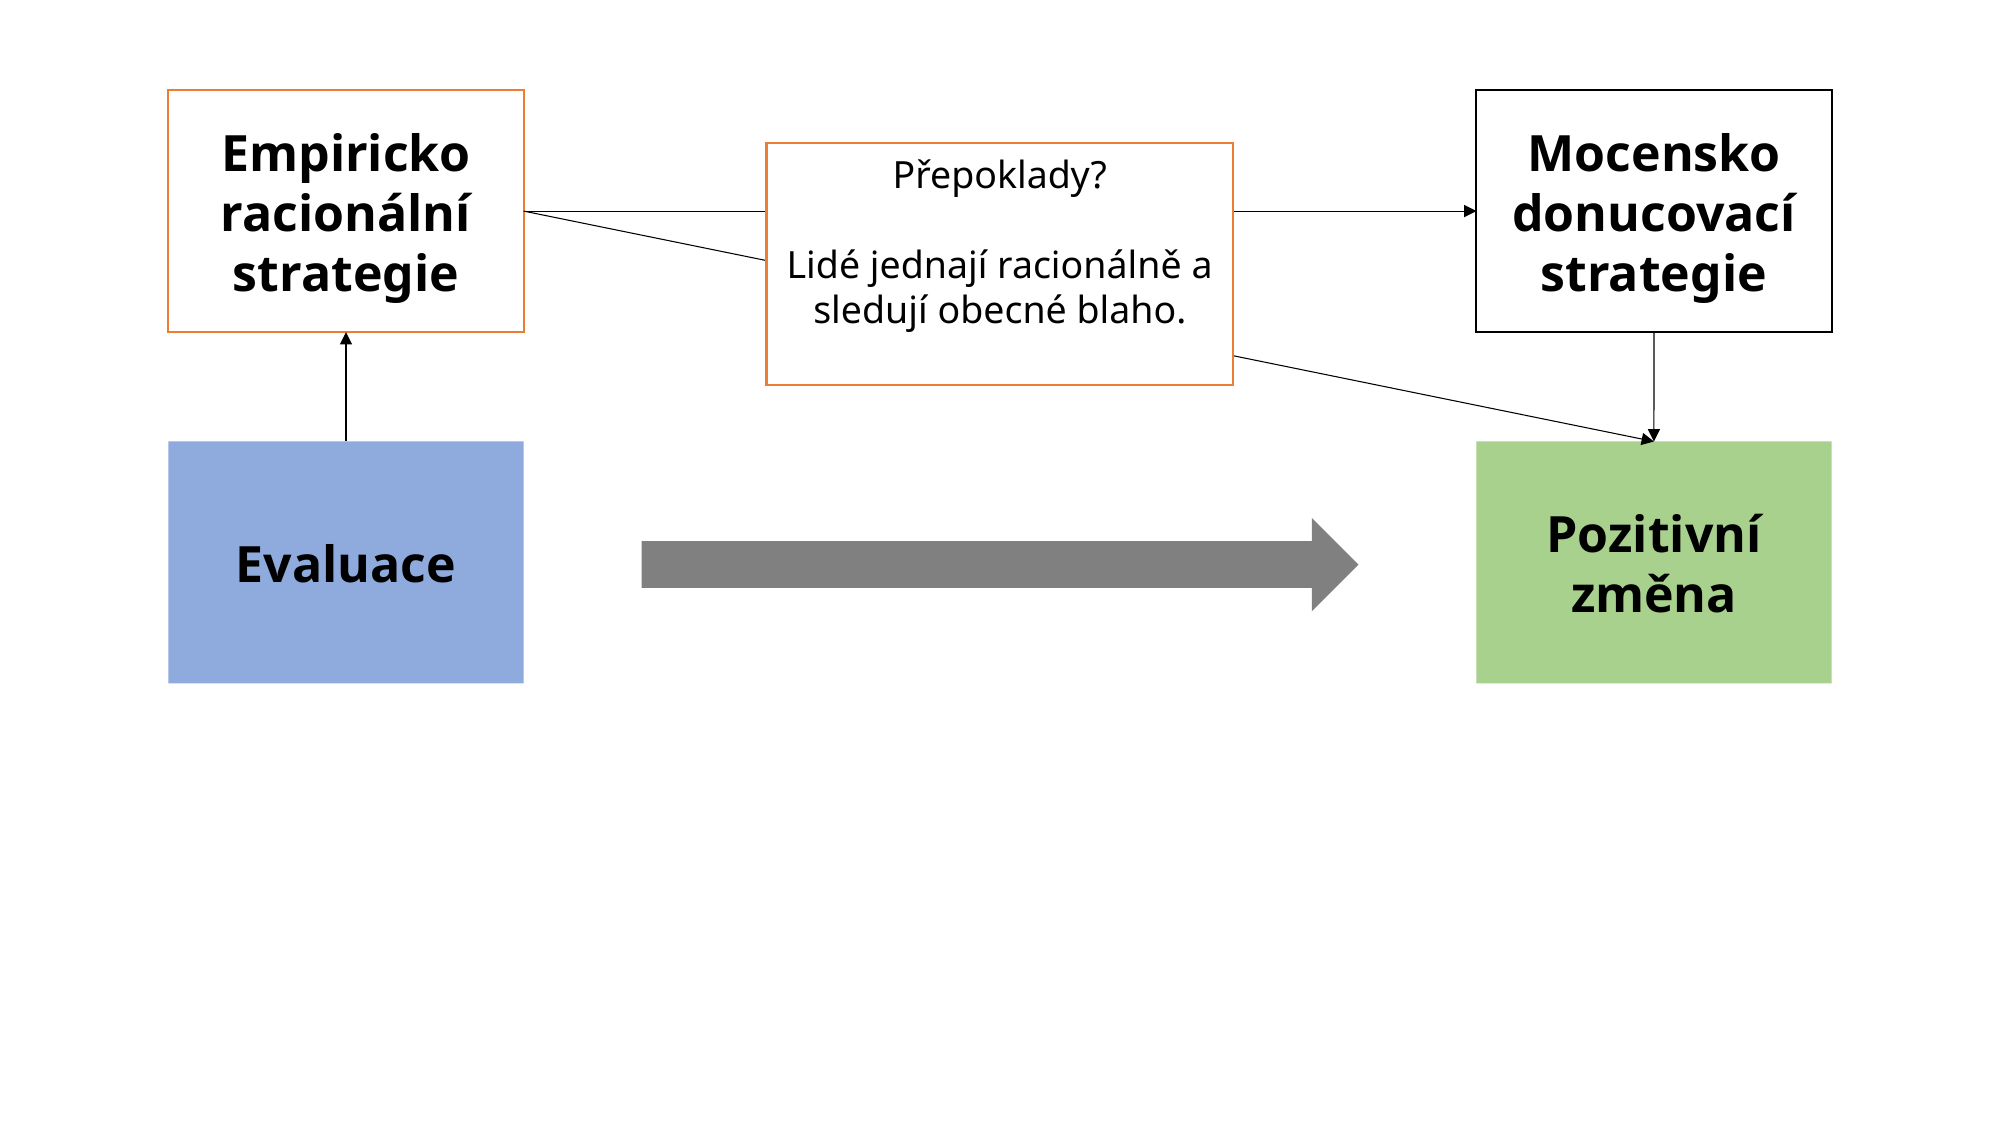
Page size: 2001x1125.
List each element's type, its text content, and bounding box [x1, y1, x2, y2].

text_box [523, 210, 1654, 442]
text_box [640, 515, 1360, 614]
text_box Evaluace [167, 440, 525, 684]
text_box Empiricko racionální strategie [167, 89, 525, 333]
text_box Mocensko donucovací strategie [1475, 89, 1833, 333]
text_box Pozitivní změna [1475, 440, 1833, 684]
text_box Přepoklady? Lidé jednají racionálně a sledují obecné blaho. [765, 142, 1234, 210]
